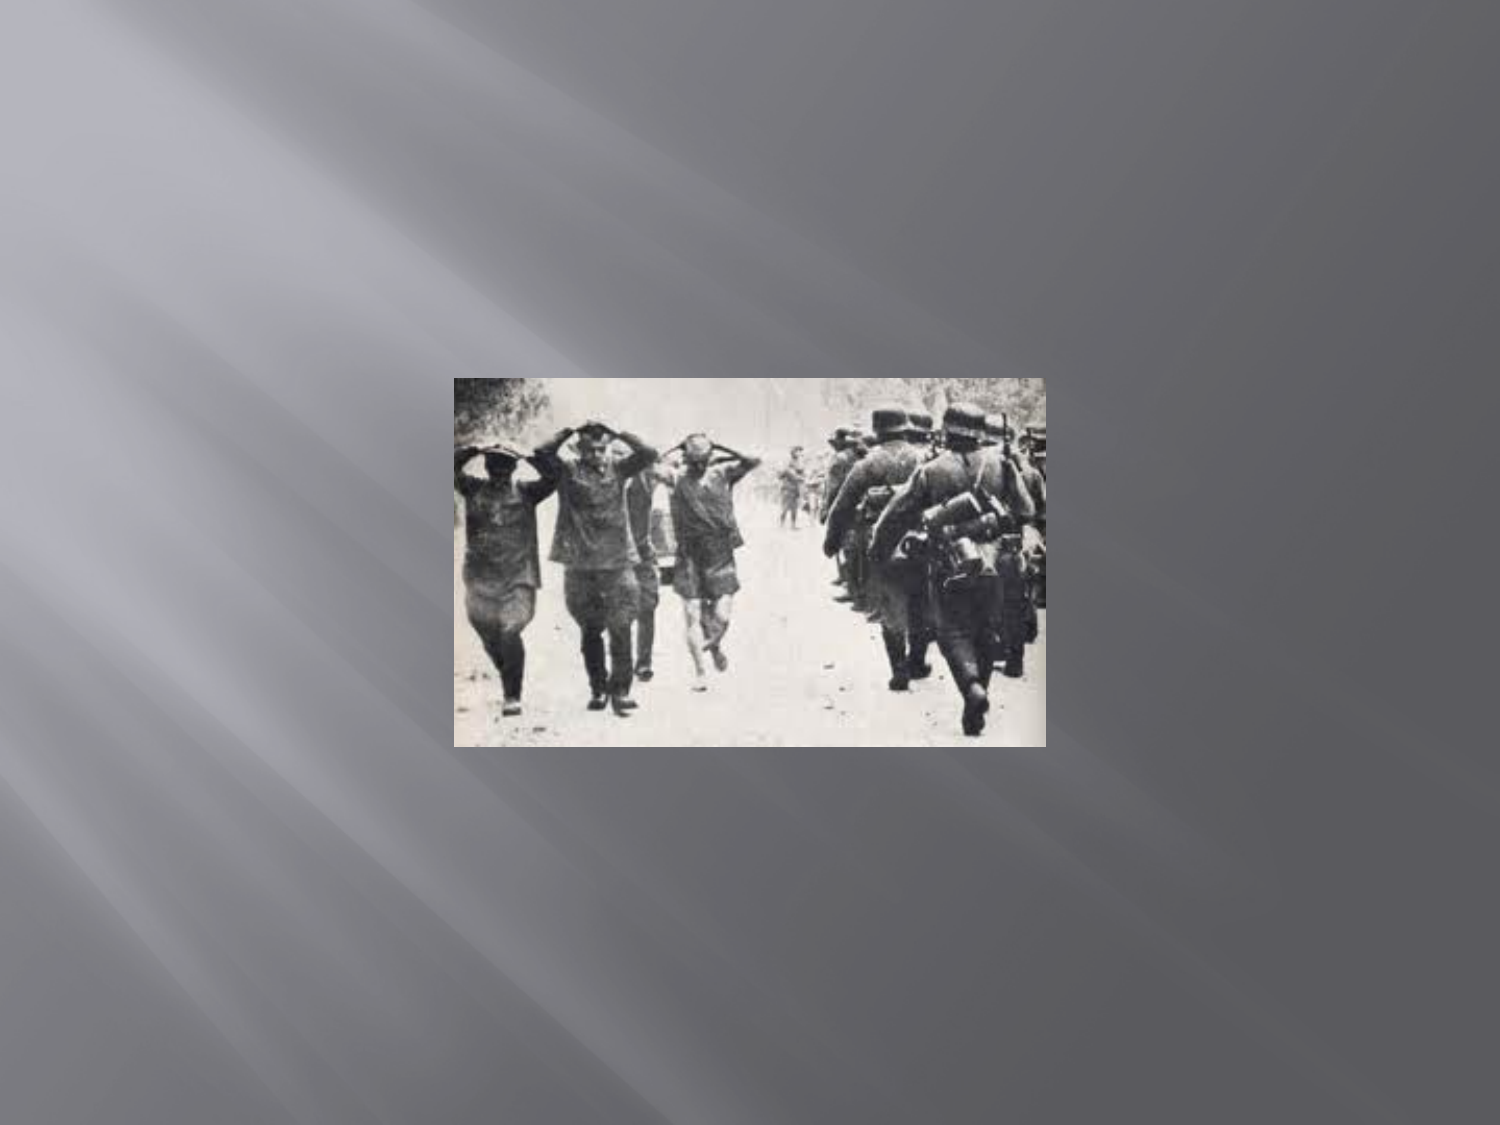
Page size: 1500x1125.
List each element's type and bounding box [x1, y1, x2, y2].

picture [453, 377, 1047, 748]
